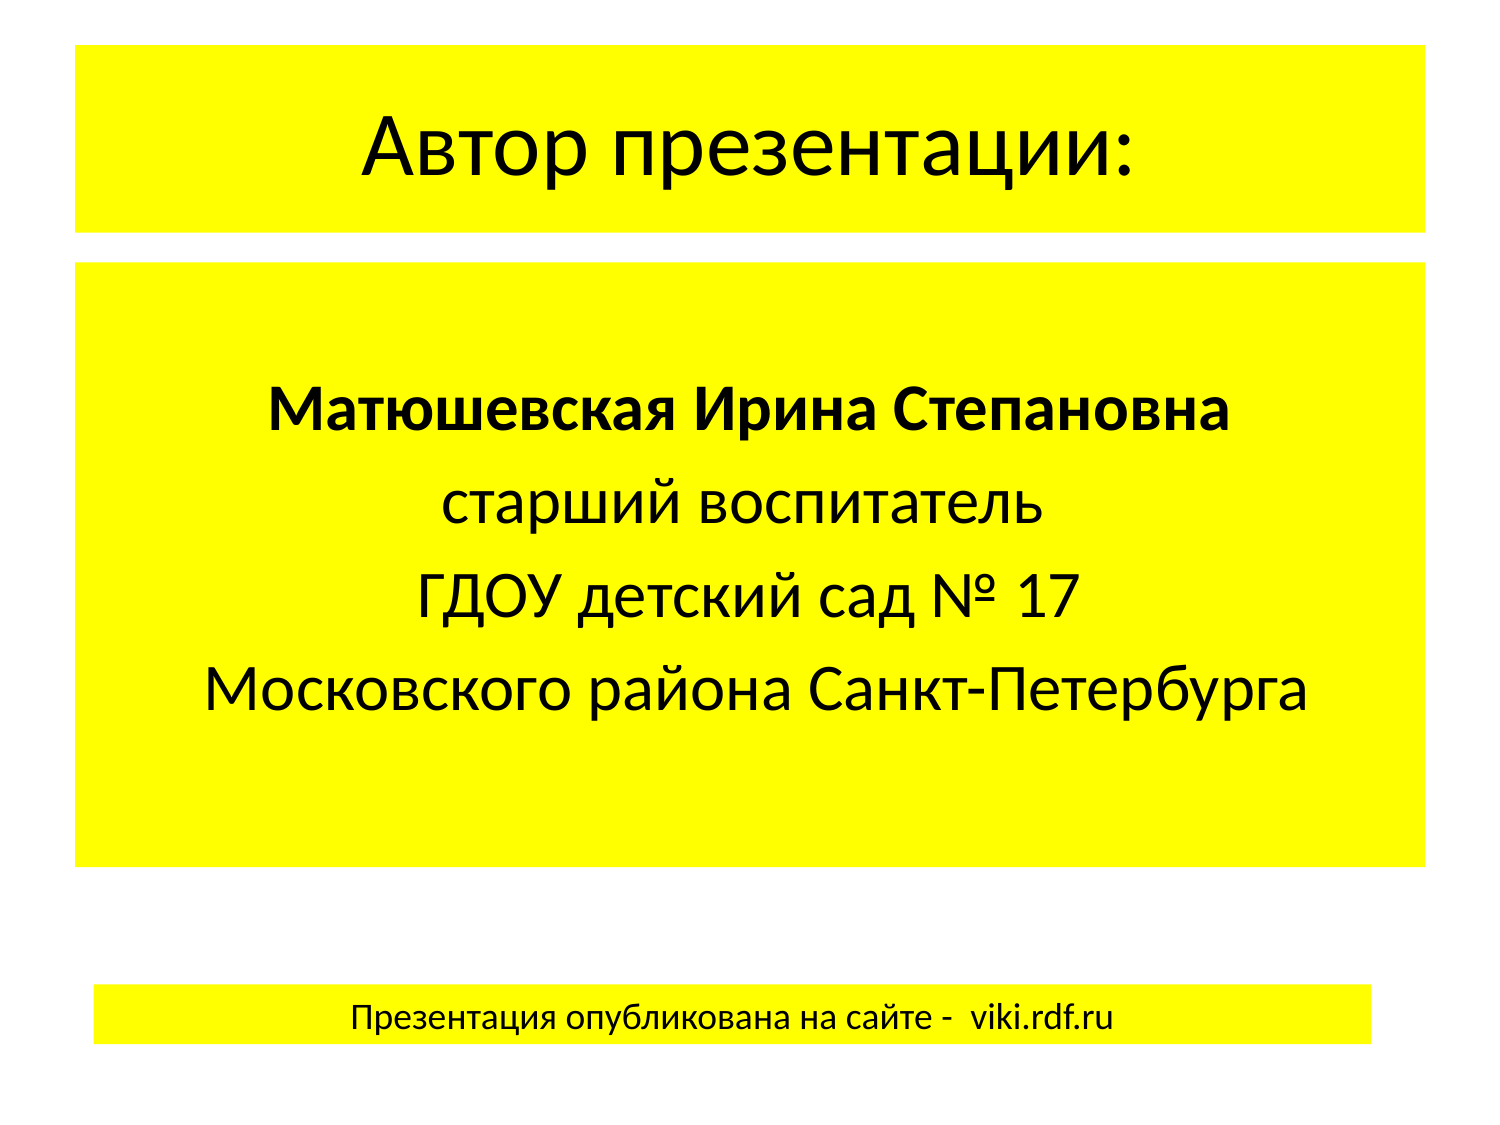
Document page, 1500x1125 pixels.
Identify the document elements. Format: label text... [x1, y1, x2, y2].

text_box Презентация опубликована на сайте - viki.rdf.ru [93, 984, 1371, 1045]
title Автор презентации: [75, 45, 1425, 233]
list Матюшевская Ирина Степановна старший воспитатель ГДОУ детский сад № 17 Московского района Санкт-Петербурга [75, 262, 1425, 868]
